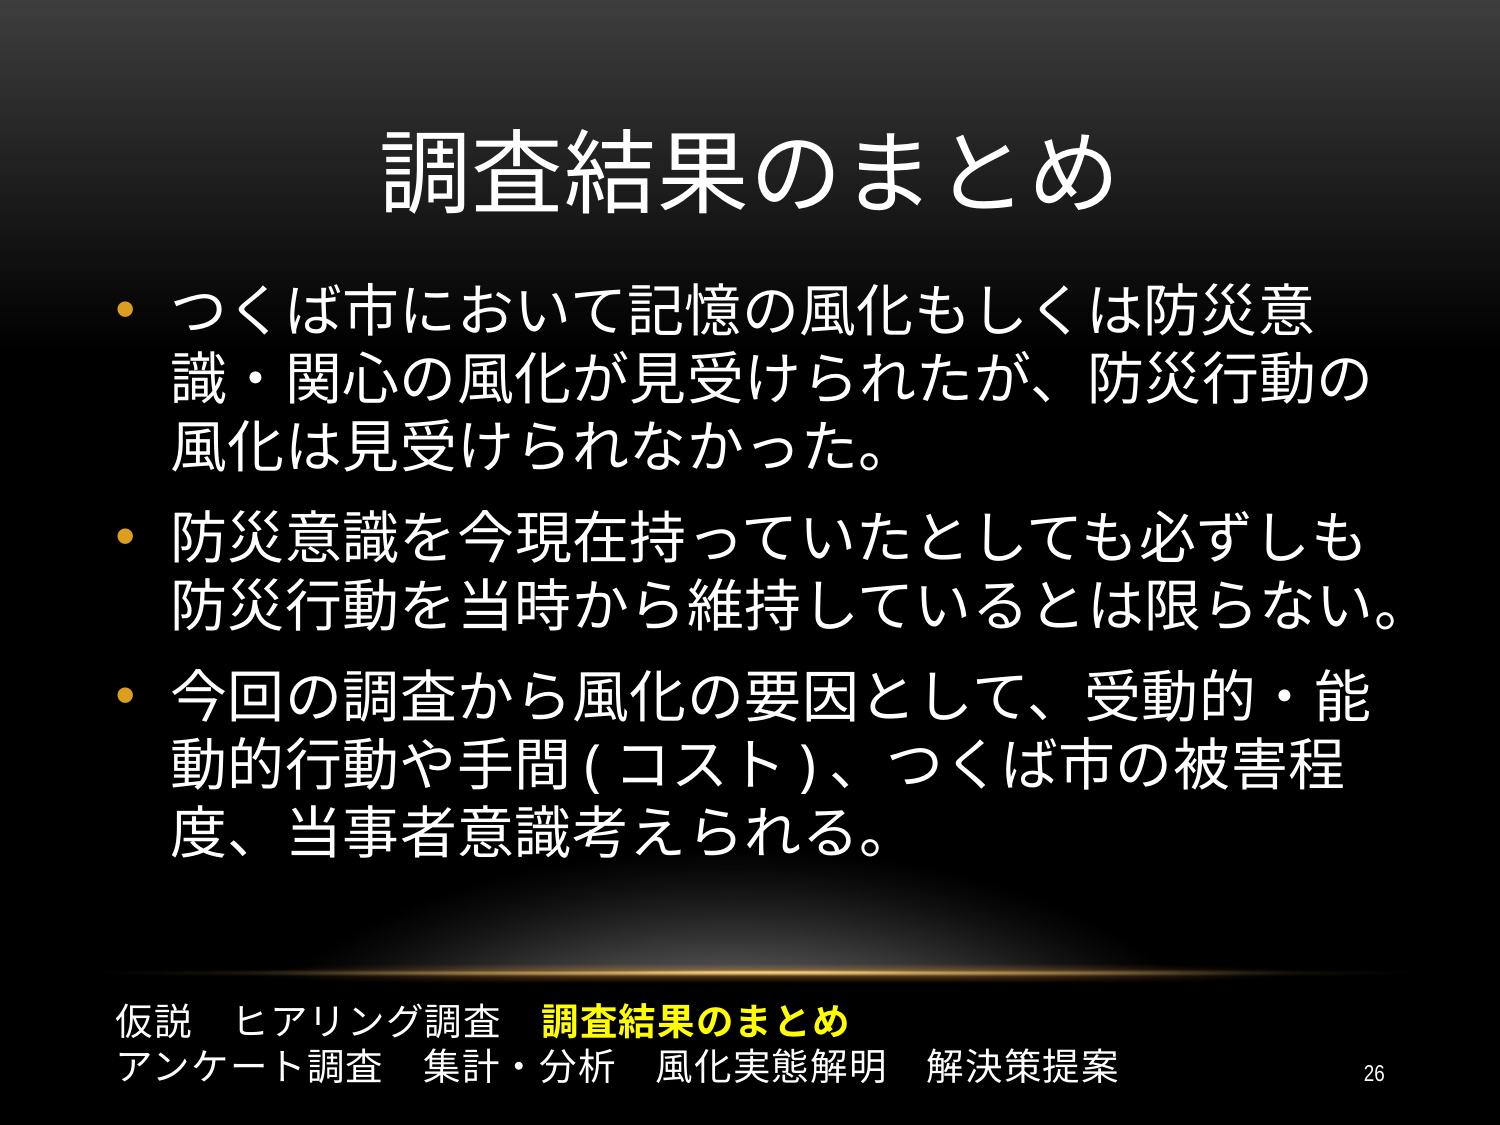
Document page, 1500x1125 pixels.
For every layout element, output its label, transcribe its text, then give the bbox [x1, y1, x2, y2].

list つくば市において記憶の風化もしくは防災意識・関心の風化が見受けられたが、防災行動の風化は見受けられなかった。 防災意識を今現在持っていたとしても必ずしも防災行動を当時から維持しているとは限らない。 今回の調査から風化の要因として、受動的・能動的行動や手間(コスト)、つくば市の被害程度、当事者意識考えられる。 [100, 267, 1401, 941]
footer 仮説 ヒアリング調査 調査結果のまとめ アンケート調査 集計・分析 風化実態解明 解決策提案 [100, 975, 1459, 1111]
picture [0, 0, 1500, 1125]
title 調査結果のまとめ [99, 45, 1400, 233]
